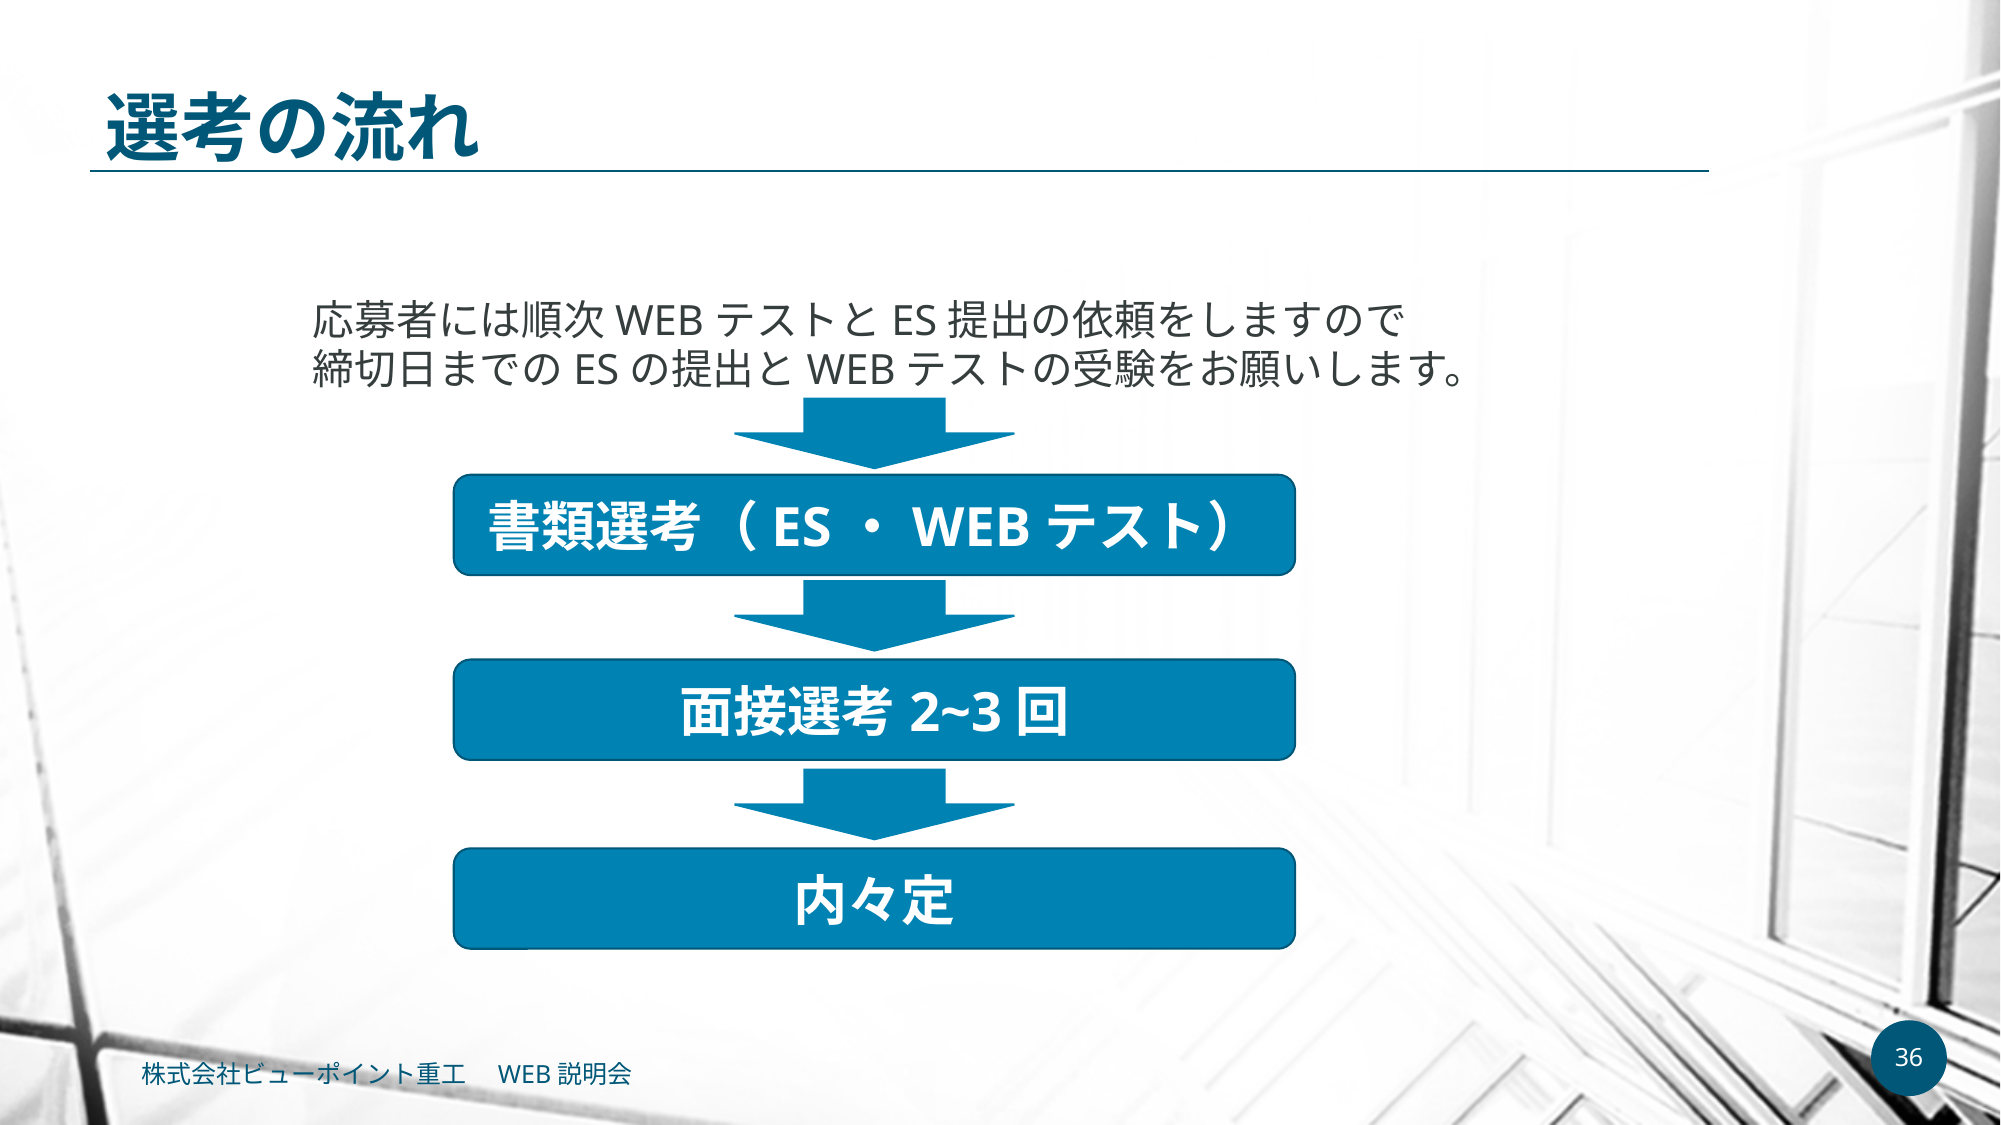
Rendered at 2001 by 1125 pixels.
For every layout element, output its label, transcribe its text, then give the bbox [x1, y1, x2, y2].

text_box 面接選考2~3回 [452, 658, 1297, 761]
text_box 応募者には順次WEBテストとES提出の依頼をしますので 締切日までのESの提出とWEBテストの受験をお願いします。 [298, 285, 1501, 401]
text_box 書類選考（ES・WEBテスト） [452, 473, 1297, 577]
title 選考の流れ [90, 90, 1709, 178]
picture [0, 0, 2001, 1125]
text_box [734, 580, 1015, 652]
text_box 内々定 [452, 847, 1297, 950]
text_box [734, 397, 1015, 470]
text_box [734, 768, 1015, 841]
